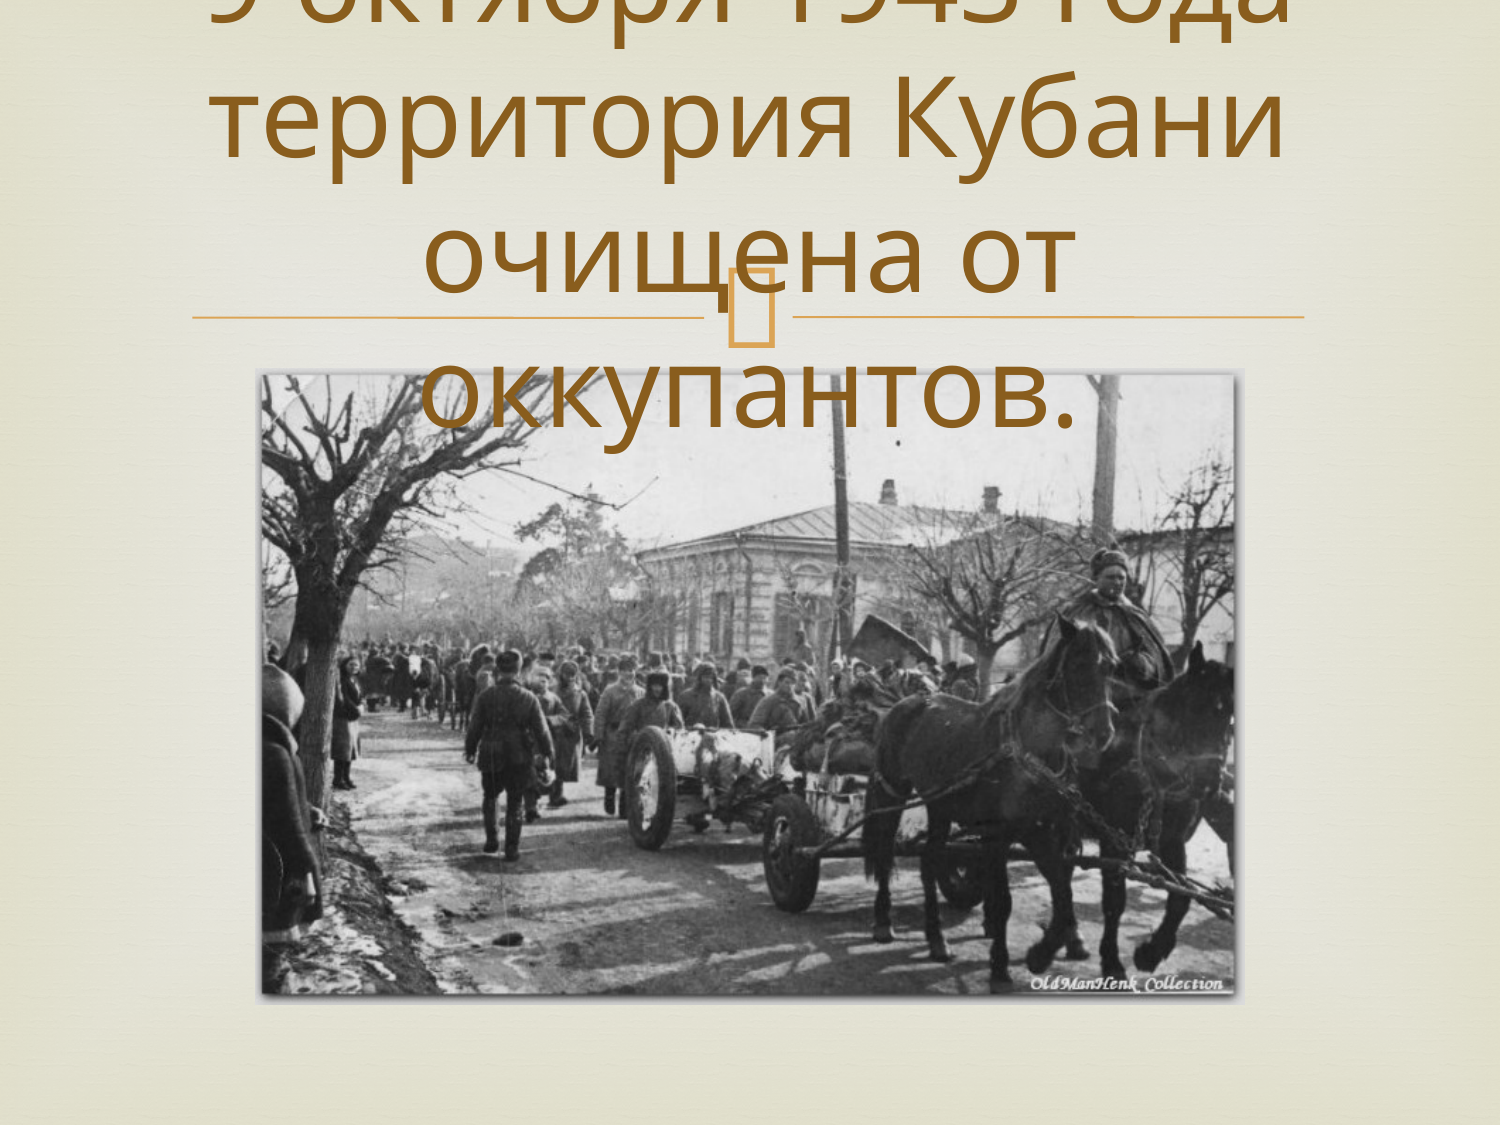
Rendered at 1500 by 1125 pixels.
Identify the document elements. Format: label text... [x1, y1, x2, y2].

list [254, 368, 1246, 1006]
title 9 октября 1943 года территория Кубани очищена от оккупантов. [112, 93, 1386, 267]
